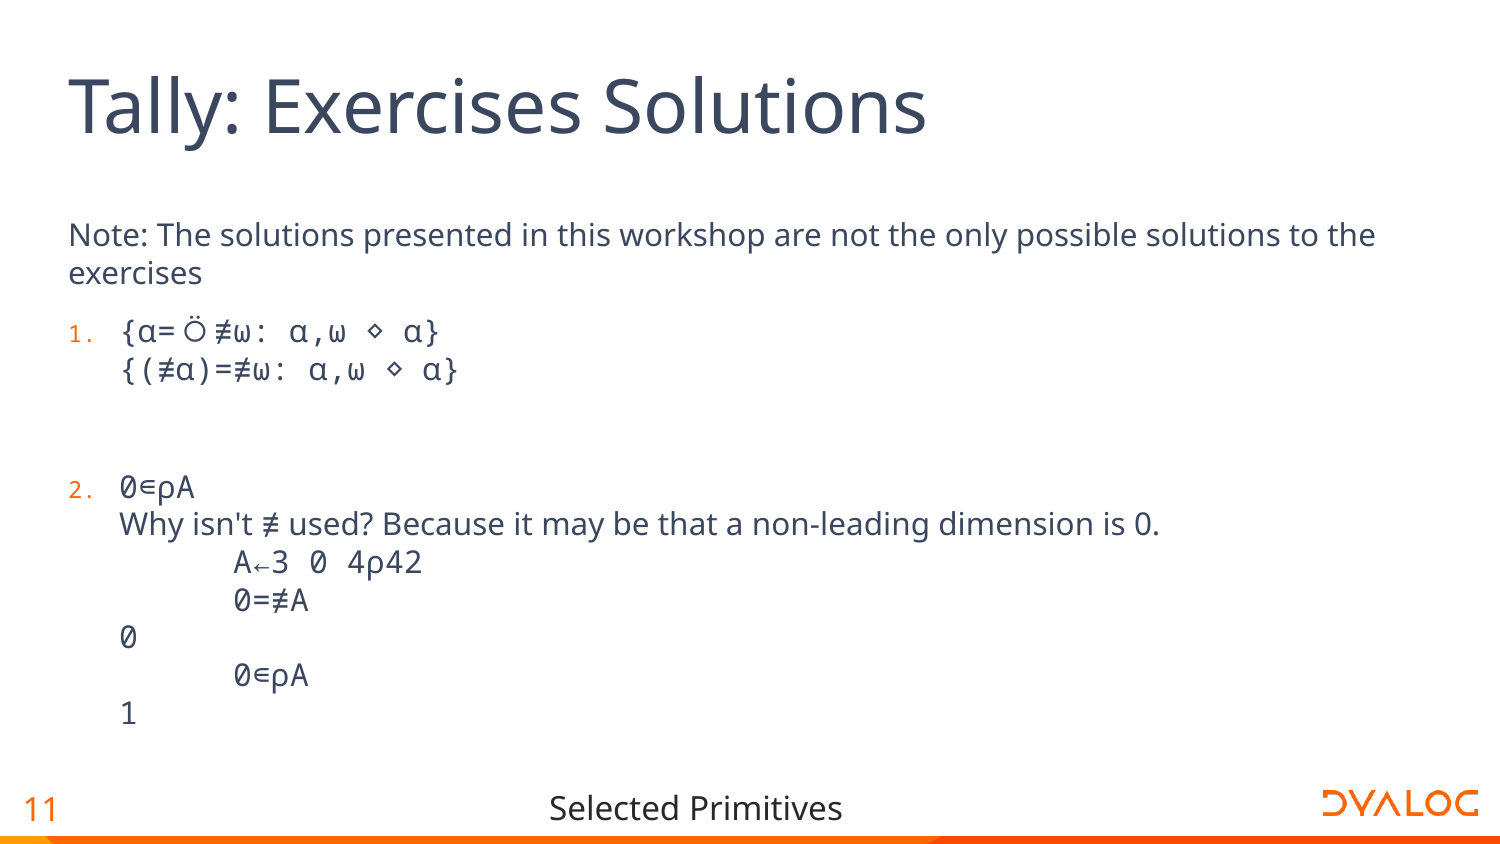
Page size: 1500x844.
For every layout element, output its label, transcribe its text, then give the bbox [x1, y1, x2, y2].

title Tally: Exercises Solutions [53, 43, 1453, 157]
list Note: The solutions presented in this workshop are not the only possible solutions to the exercises {⍺=⍥≢⍵: ⍺,⍵ ⋄ ⍺} {(≢⍺)=≢⍵: ⍺,⍵ ⋄ ⍺} 0∊⍴A Why isn't ≢ used? Because it may be that a non-leading dimension is 0. A←3 0 4⍴42 0=≢A 0 0∊⍴A 1 [53, 207, 1453, 740]
picture [1323, 790, 1478, 816]
picture [0, 836, 1500, 844]
